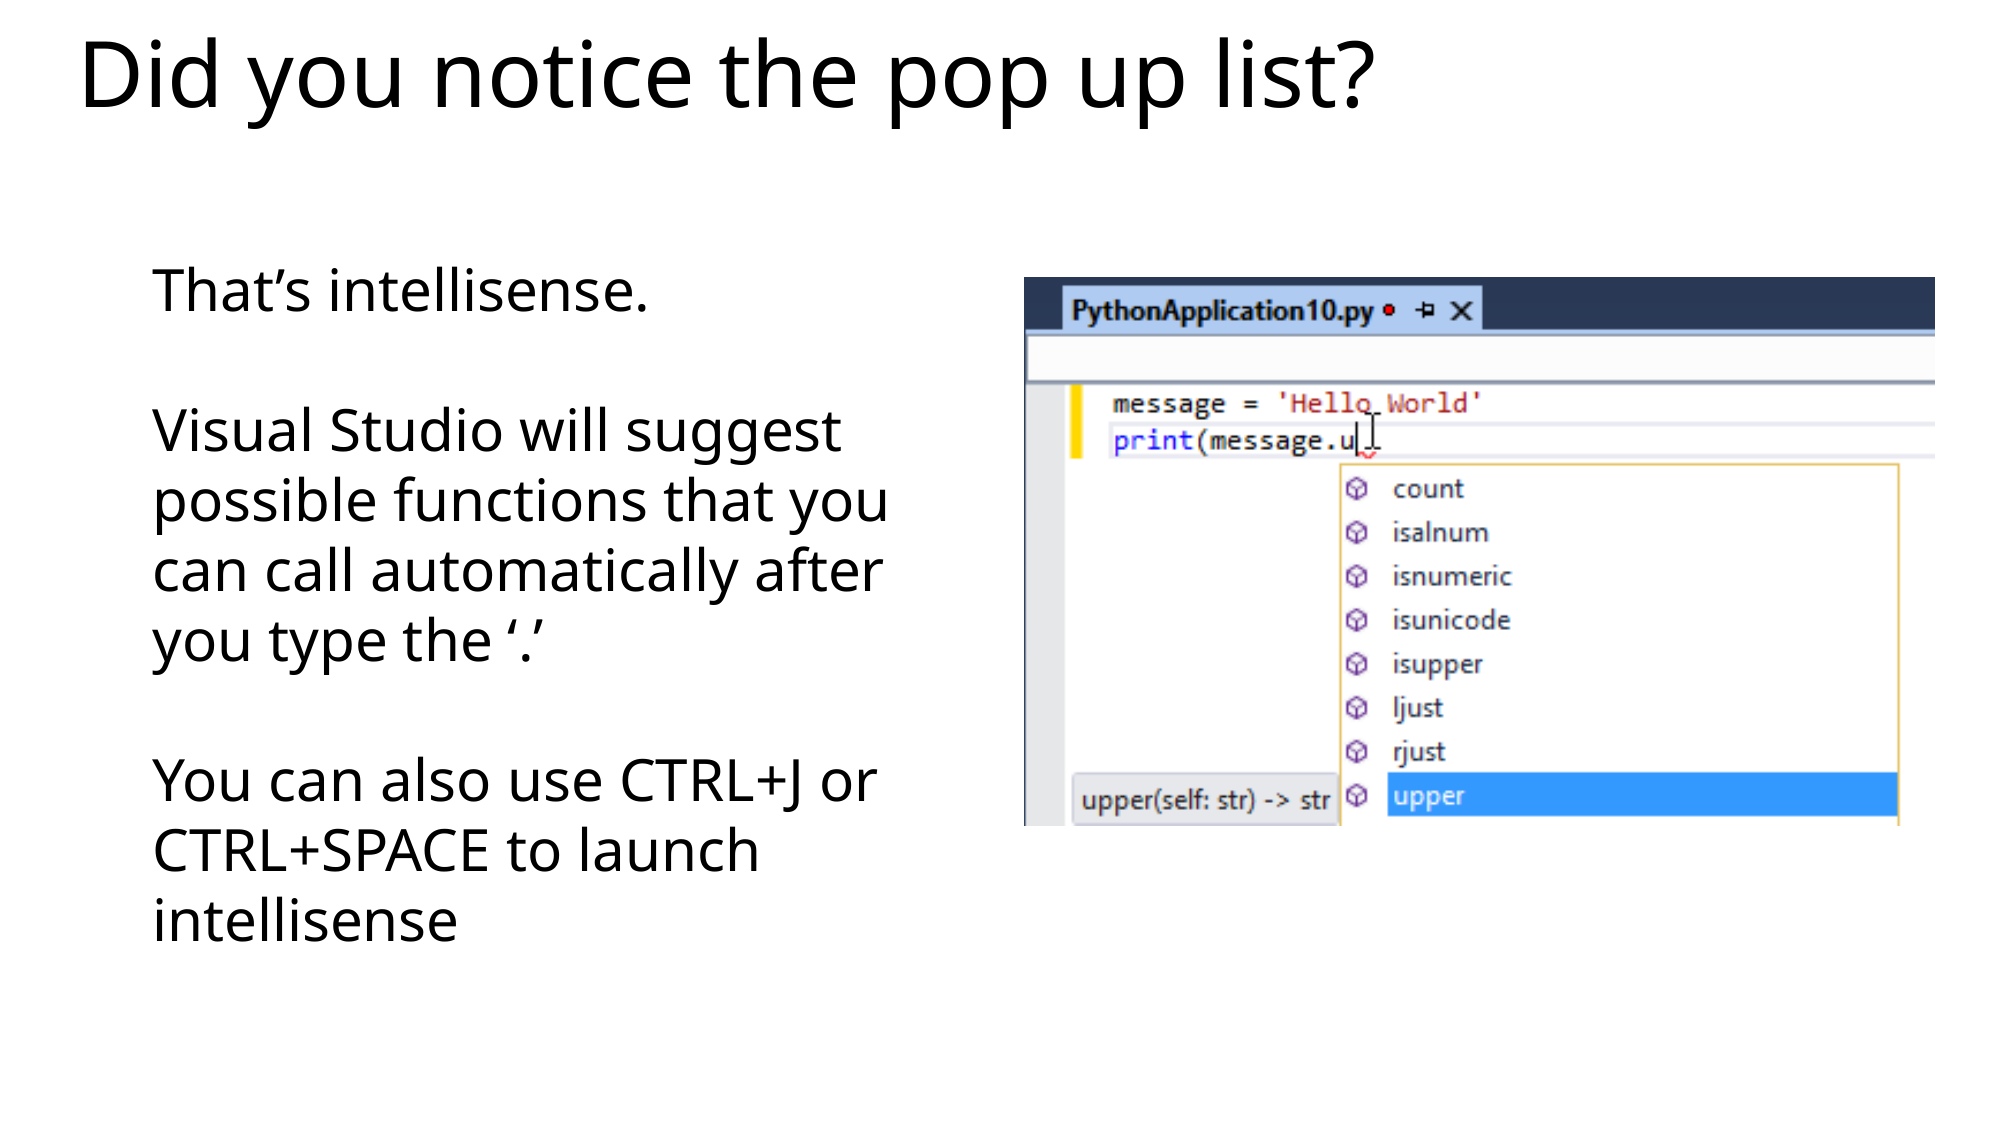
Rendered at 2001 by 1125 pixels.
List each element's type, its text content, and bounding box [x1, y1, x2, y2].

text_box That’s intellisense. Visual Studio will suggest possible functions that you can call automatically after you type the ‘.’ You can also use CTRL+J or CTRL+SPACE to launch intellisense [137, 245, 1001, 961]
picture [1023, 277, 1935, 827]
title Did you notice the pop up list? [62, 29, 1953, 205]
